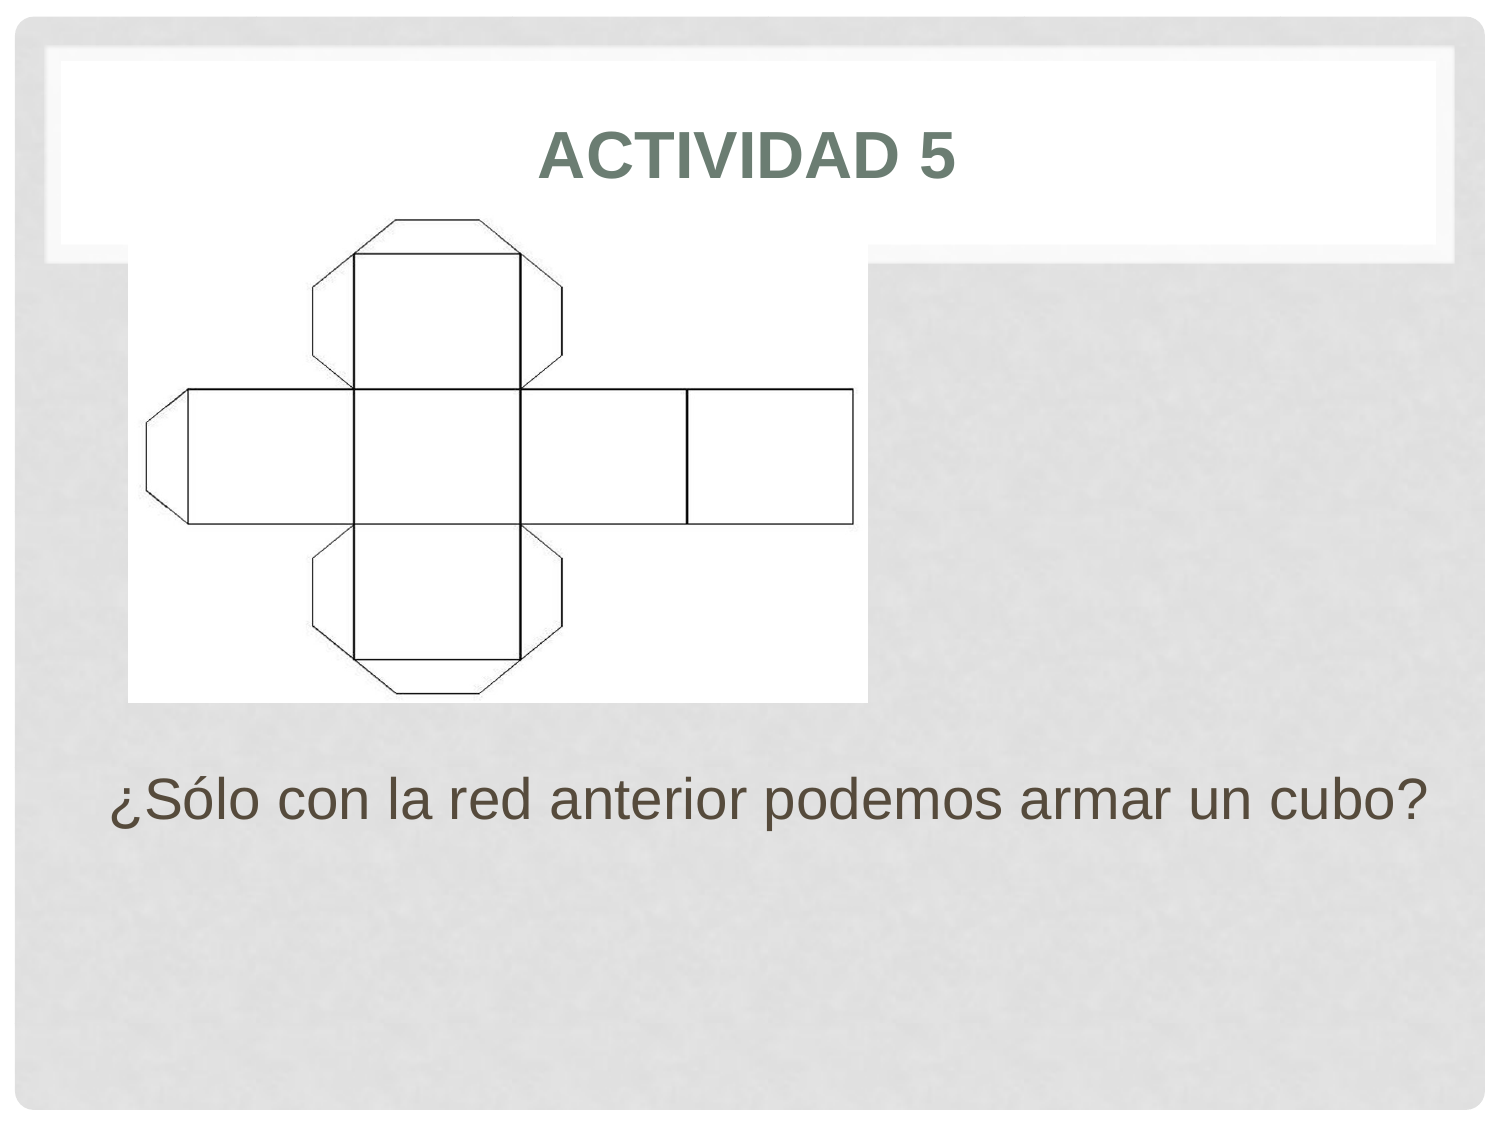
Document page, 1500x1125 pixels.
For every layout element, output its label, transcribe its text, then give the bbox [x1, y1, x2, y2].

title Actividad 5 [69, 66, 1425, 238]
list ¿Sólo con la red anterior podemos armar un cubo? [75, 262, 1459, 1005]
picture [128, 210, 868, 704]
